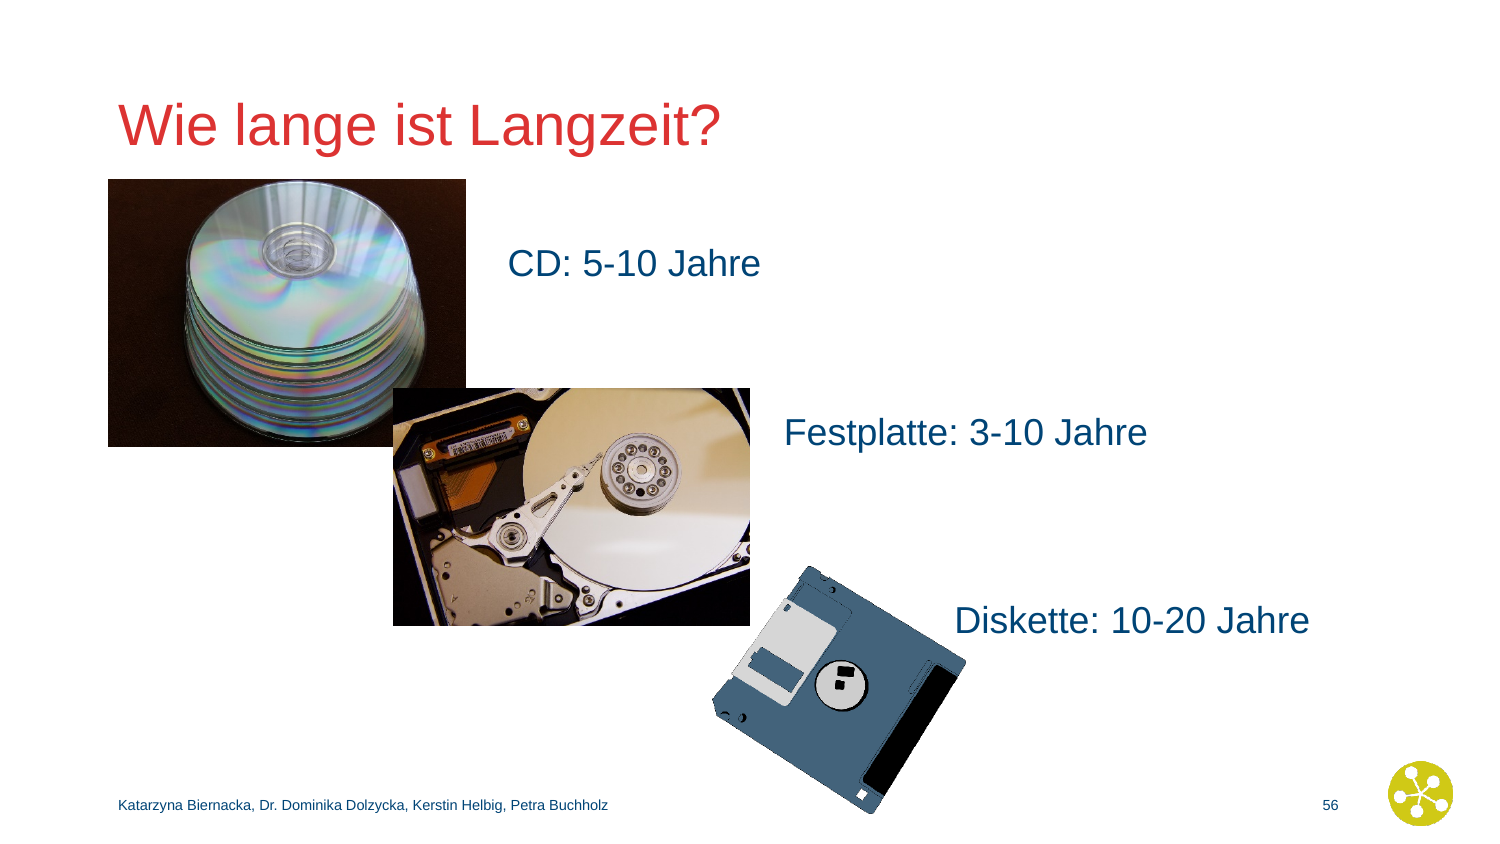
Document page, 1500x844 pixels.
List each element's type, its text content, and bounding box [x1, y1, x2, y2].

text_box Diskette: 10-20 Jahre [966, 588, 1463, 649]
picture [108, 179, 966, 814]
text_box Festplatte: 3-10 Jahre [769, 401, 1293, 461]
text_box CD: 5-10 Jahre [492, 231, 1017, 291]
slide_number 55 [1016, 782, 1354, 827]
title Wie lange ist Langzeit? [103, 44, 1398, 208]
footer Katarzyna Biernacka, Dr. Dominika Dolzycka, Kerstin Helbig, Petra Buchholz [103, 782, 742, 827]
picture [1388, 761, 1453, 826]
